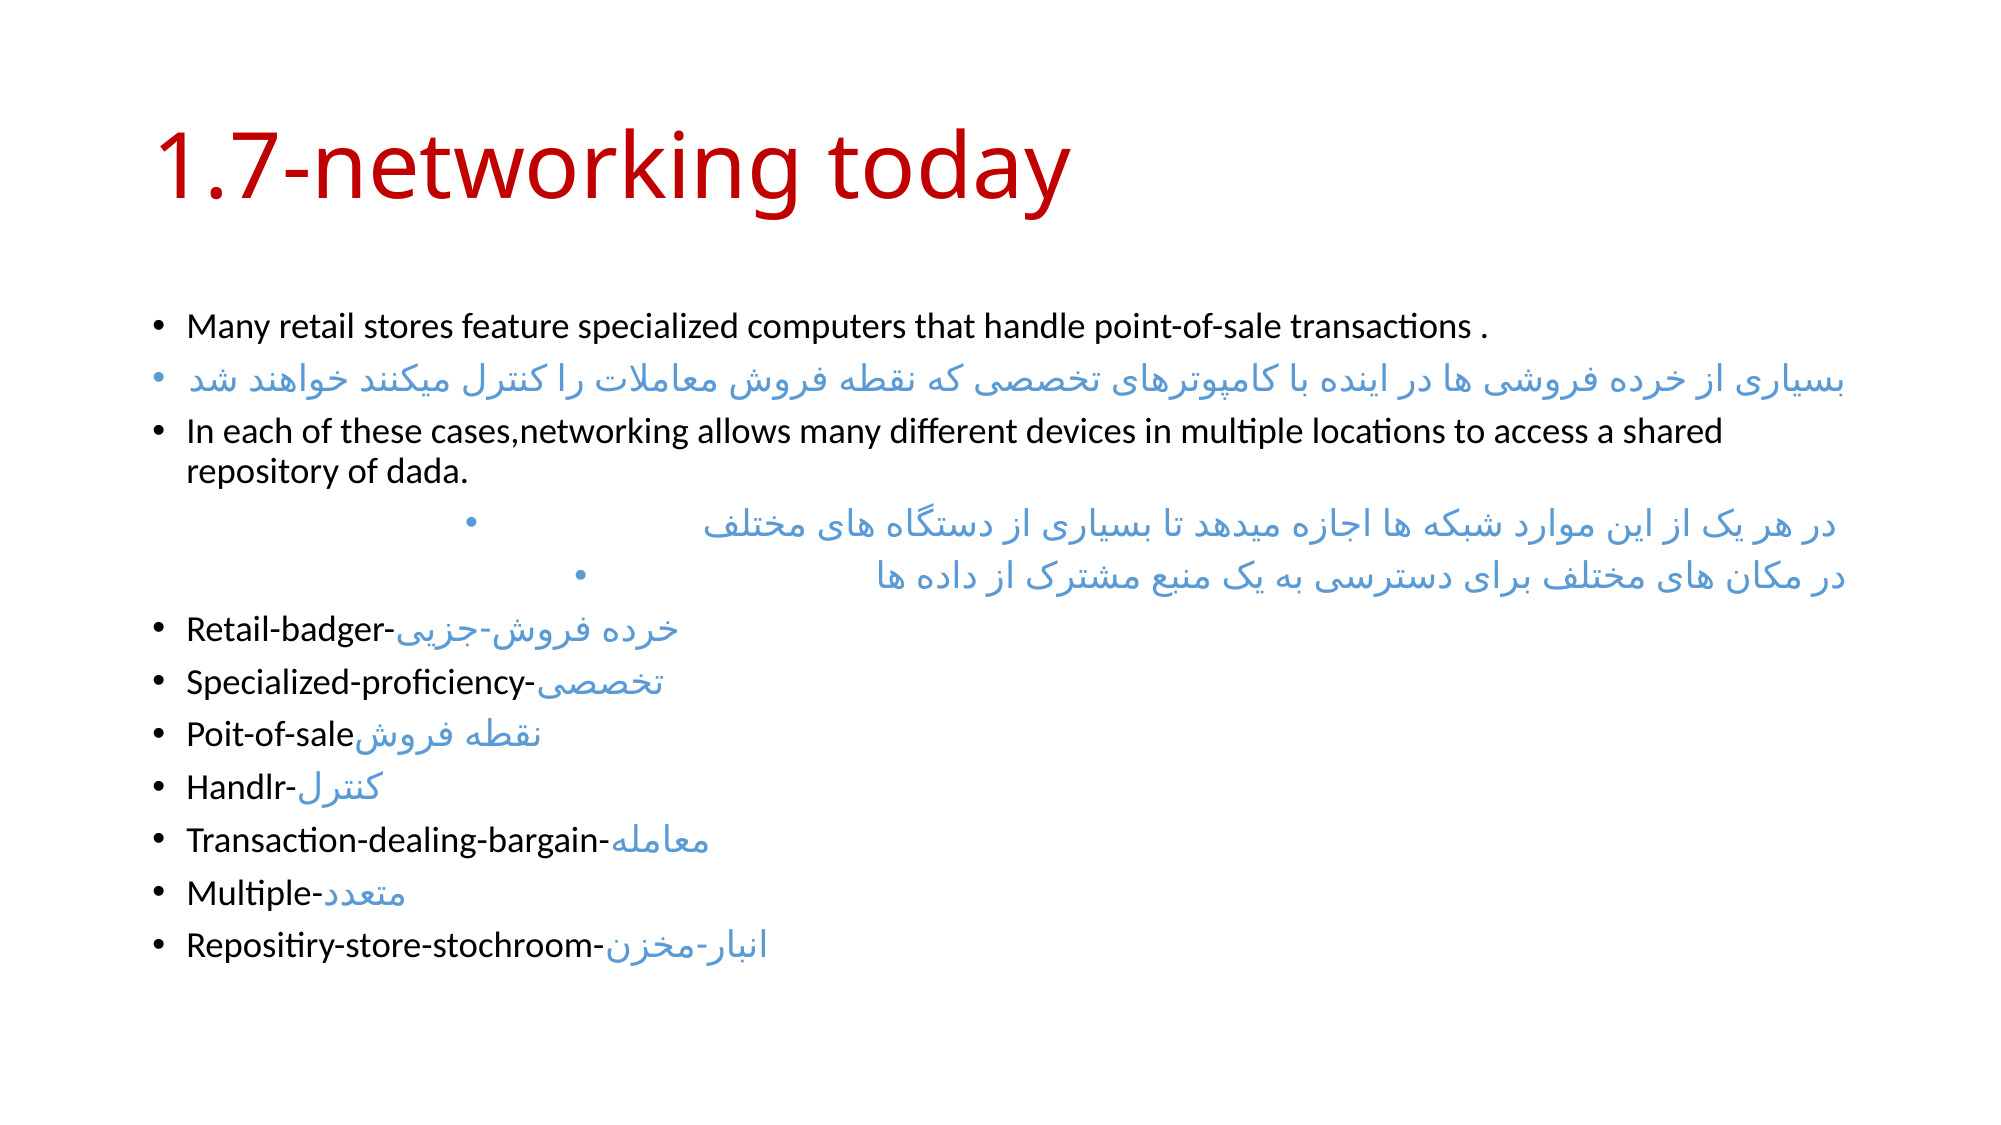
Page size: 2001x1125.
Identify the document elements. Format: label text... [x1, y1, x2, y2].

title 1.7-networking today [137, 59, 1863, 278]
list Many retail stores feature specialized computers that handle point-of-sale transactions . بسیاری از خرده فروشی ها در اینده با کامپوترهای تخصصی که نقطه فروش معاملات را کنترل میکنند خواهند شد In each of these cases,networking allows many different devices in multiple locations to access a shared repository of dada. در هر یک از این موارد شبکه ها اجازه میدهد تا بسیاری از دستگاه های مختلف در مکان های مختلف برای دسترسی به یک منبع مشترک از داده ها Retail-badger-خرده فروش-جزیی Specialized-proficiency-تخصصی Poit-of-saleنقطه فروش Handlr-کنترل Transaction-dealing-bargain-معامله Multiple-متعدد Repositiry-store-stochroom-انبار-مخزن [137, 299, 1863, 1014]
